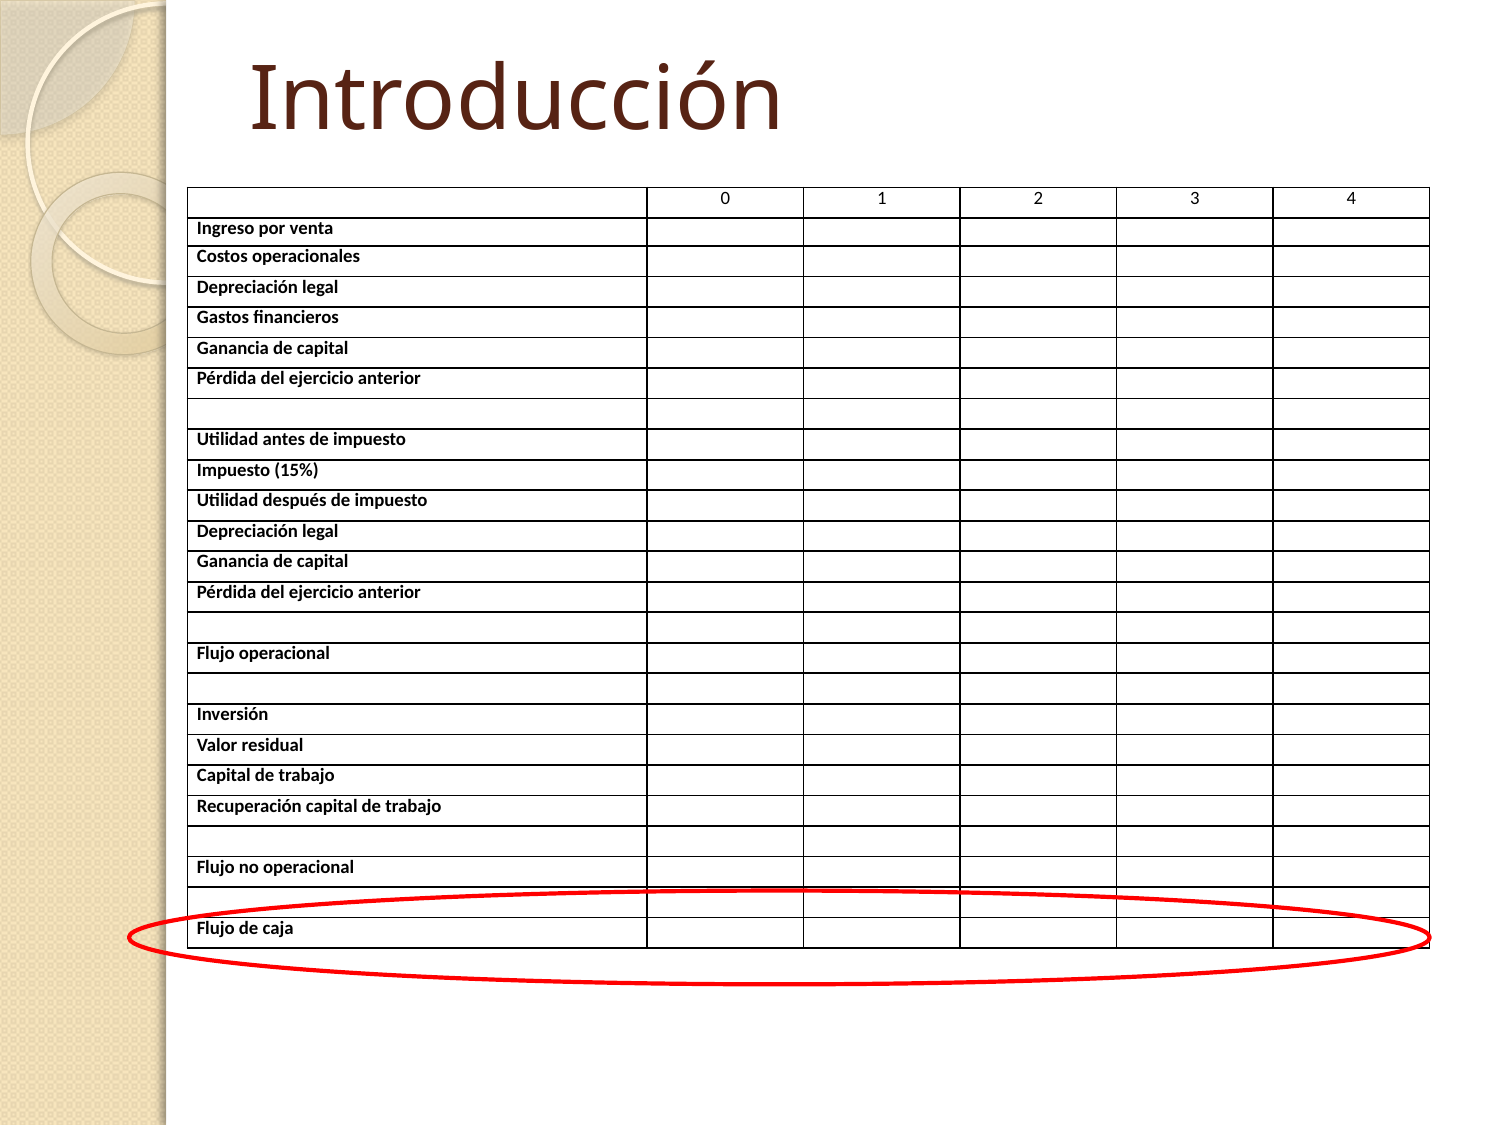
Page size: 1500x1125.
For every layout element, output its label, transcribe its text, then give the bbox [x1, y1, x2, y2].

table_cell Depreciación legal [188, 522, 646, 550]
table_cell [961, 644, 1116, 672]
table_cell [961, 491, 1116, 520]
table_cell Costos operacionales [188, 247, 646, 276]
table_cell [1117, 735, 1272, 764]
table_cell Gastos financieros [188, 308, 646, 337]
table_cell [804, 552, 959, 581]
table_cell [804, 674, 959, 703]
table_cell [648, 827, 803, 856]
table_cell [648, 491, 803, 520]
table_cell [961, 308, 1116, 337]
table_cell [648, 399, 803, 428]
table_cell [1274, 491, 1429, 520]
table_cell [1274, 308, 1429, 337]
table_cell [648, 369, 803, 398]
table_cell [1274, 247, 1429, 276]
table_cell [961, 338, 1116, 367]
table_cell [1117, 430, 1272, 459]
table_cell [648, 430, 803, 459]
table_cell [804, 219, 959, 245]
table_cell Pérdida del ejercicio anterior [188, 369, 646, 398]
table_cell [961, 430, 1116, 459]
table_cell [648, 552, 803, 581]
table_cell [648, 219, 803, 245]
table_cell [961, 522, 1116, 550]
table_cell [1117, 583, 1272, 611]
table_cell [1274, 705, 1429, 734]
table_cell Ingreso por venta [188, 219, 646, 245]
table_cell Depreciación legal [188, 277, 646, 306]
table_cell Capital de trabajo [188, 766, 646, 795]
table_cell [961, 857, 1116, 886]
table_cell [961, 552, 1116, 581]
table_cell [188, 613, 646, 642]
table_cell [804, 491, 959, 520]
table_cell Recuperación capital de trabajo [188, 796, 646, 825]
table_cell [804, 308, 959, 337]
table_header 2 [961, 188, 1116, 217]
table_cell [648, 674, 803, 703]
table_header 1 [804, 188, 959, 217]
table_cell [804, 827, 959, 856]
table_cell [1117, 522, 1272, 550]
table_cell [1117, 857, 1272, 886]
table_cell [1117, 247, 1272, 276]
table_header 0 [648, 188, 803, 217]
table_cell [961, 247, 1116, 276]
table_cell [1117, 369, 1272, 398]
table_cell [1274, 522, 1429, 550]
table_cell [804, 766, 959, 795]
table_cell Ganancia de capital [188, 338, 646, 367]
table_cell [1117, 888, 1272, 904]
table_cell [1117, 219, 1272, 245]
table_cell [1274, 219, 1429, 245]
table_cell [1274, 338, 1429, 367]
table_cell Utilidad después de impuesto [188, 491, 646, 520]
table_cell [961, 674, 1116, 703]
table_cell [804, 522, 959, 550]
table_cell [1117, 766, 1272, 795]
table_cell [648, 583, 803, 611]
table_cell [1274, 735, 1429, 764]
table_cell [804, 644, 959, 672]
table_header [188, 188, 646, 217]
table_cell [1117, 552, 1272, 581]
table_cell [1274, 552, 1429, 581]
table_cell [804, 613, 959, 642]
table_cell [648, 308, 803, 337]
table_cell [648, 644, 803, 672]
table_cell Flujo operacional [188, 644, 646, 672]
table_cell [1117, 399, 1272, 428]
table_cell [1274, 827, 1429, 856]
table_cell [1274, 613, 1429, 642]
table_cell [1117, 491, 1272, 520]
table_cell [804, 399, 959, 428]
table_cell Ganancia de capital [188, 552, 646, 581]
table_cell [648, 735, 803, 764]
table_cell Inversión [188, 705, 646, 734]
table_cell [1117, 644, 1272, 672]
table_cell [1274, 674, 1429, 703]
table_cell [804, 369, 959, 398]
table_cell [1117, 277, 1272, 306]
table_cell [804, 796, 959, 825]
table_cell [648, 522, 803, 550]
table_cell [648, 857, 803, 886]
table_cell [961, 766, 1116, 795]
table_cell [1274, 766, 1429, 795]
text_box [127, 888, 1432, 987]
table_cell [961, 705, 1116, 734]
table_cell [961, 369, 1116, 398]
table_cell [804, 461, 959, 489]
table_cell [804, 583, 959, 611]
table_cell [648, 766, 803, 795]
table_cell [804, 735, 959, 764]
table_cell [648, 277, 803, 306]
table_cell [1390, 918, 1429, 931]
table_cell [961, 796, 1116, 825]
title Introducción [234, 0, 1465, 188]
table_cell [1117, 674, 1272, 703]
table_cell [804, 705, 959, 734]
table_cell [188, 674, 646, 703]
table_cell [1117, 796, 1272, 825]
table_cell Flujo no operacional [188, 857, 646, 886]
table_cell [1274, 583, 1429, 611]
table_cell [804, 277, 959, 306]
table_cell Impuesto (15%) [188, 461, 646, 489]
table_cell [961, 219, 1116, 245]
table_cell [1117, 308, 1272, 337]
table_cell [1274, 796, 1429, 825]
table_cell [961, 827, 1116, 856]
table_cell [961, 461, 1116, 489]
table_cell [961, 277, 1116, 306]
table_cell [1274, 857, 1429, 886]
table_cell [961, 613, 1116, 642]
table_cell [1117, 613, 1272, 642]
table_cell [648, 338, 803, 367]
table_cell [1117, 827, 1272, 856]
table_cell [961, 399, 1116, 428]
table_cell [648, 461, 803, 489]
table_cell [961, 888, 1116, 895]
table_cell [1117, 705, 1272, 734]
table_cell [188, 827, 646, 856]
table_header 3 [1117, 188, 1272, 217]
table_cell [804, 338, 959, 367]
table_cell Utilidad antes de impuesto [188, 430, 646, 459]
table_cell [648, 613, 803, 642]
table_header 4 [1274, 188, 1429, 217]
table_cell Valor residual [188, 735, 646, 764]
table_cell [648, 247, 803, 276]
table_cell Pérdida del ejercicio anterior [188, 583, 646, 611]
table_cell [1274, 369, 1429, 398]
table_cell [1274, 888, 1429, 917]
table_cell [804, 430, 959, 459]
table_cell [1117, 338, 1272, 367]
table_cell [1274, 430, 1429, 459]
table_cell [648, 796, 803, 825]
table_cell [1274, 399, 1429, 428]
table_cell [1274, 277, 1429, 306]
table_cell [1117, 461, 1272, 489]
table_cell [961, 735, 1116, 764]
table_cell [804, 247, 959, 276]
table_cell [188, 888, 646, 915]
table_cell [188, 399, 646, 428]
table_cell [1274, 461, 1429, 489]
table_cell [648, 705, 803, 734]
table_cell [804, 857, 959, 886]
table_cell [961, 583, 1116, 611]
table_cell [1274, 644, 1429, 672]
